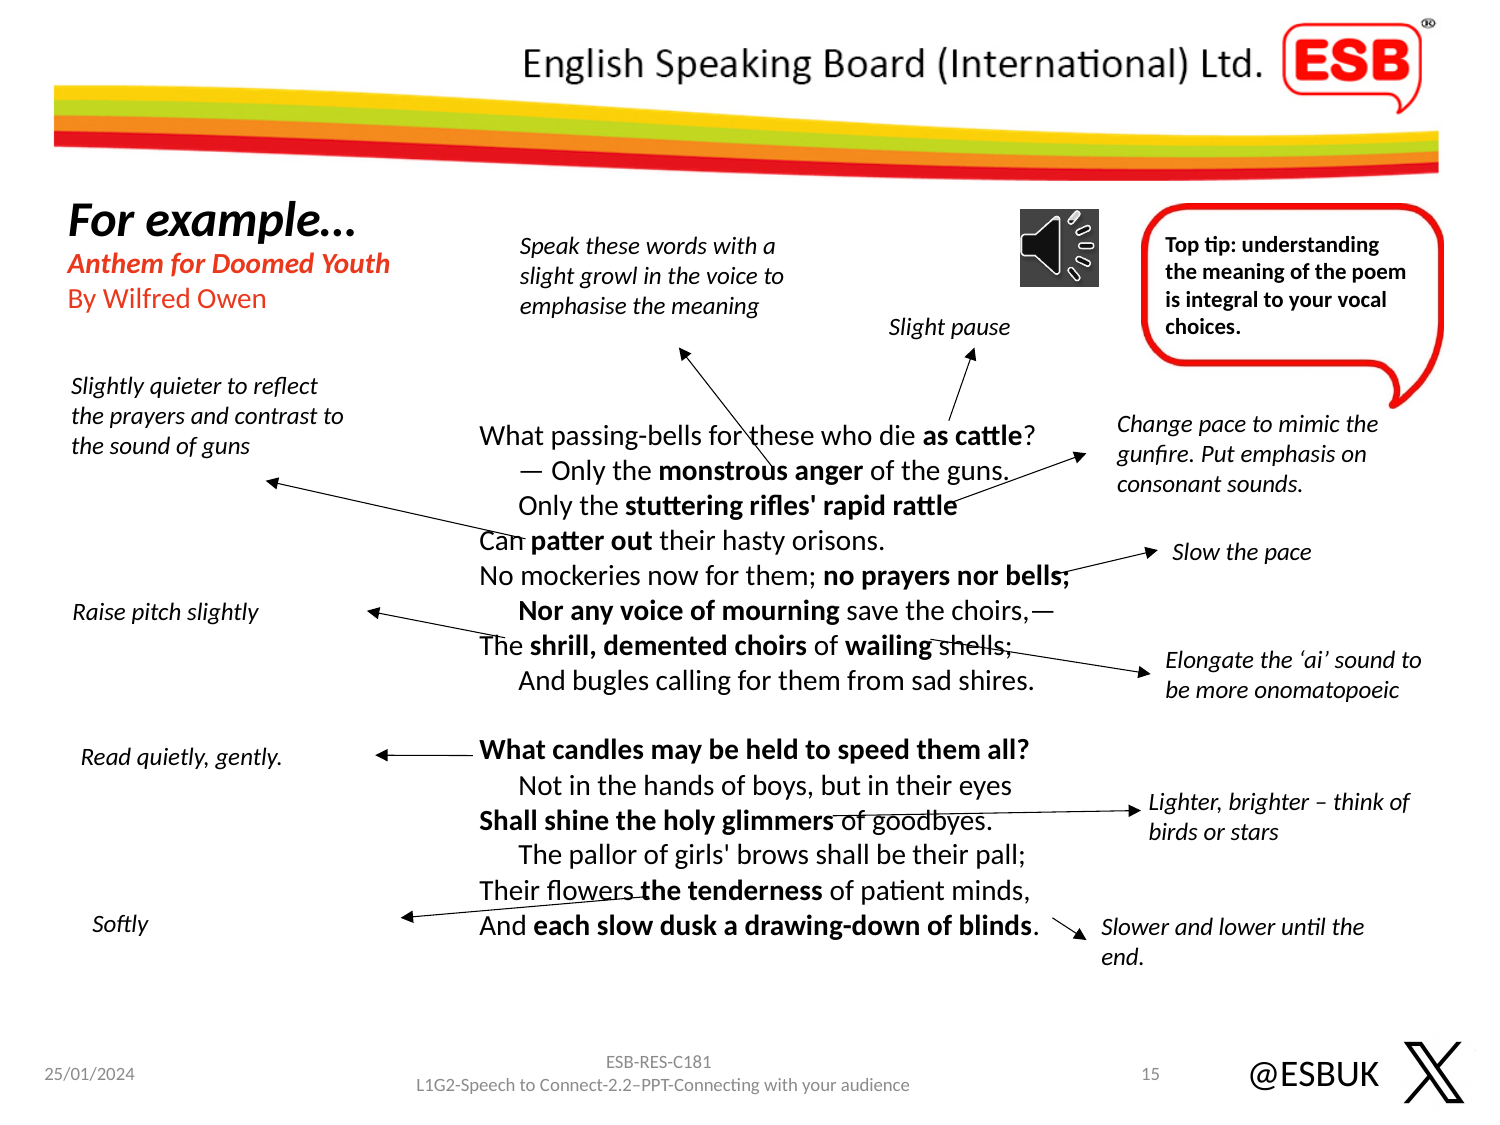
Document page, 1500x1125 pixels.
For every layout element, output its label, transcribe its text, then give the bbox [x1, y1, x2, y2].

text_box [366, 611, 506, 638]
picture [1019, 208, 1100, 288]
title For example… [53, 166, 1347, 274]
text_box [400, 896, 649, 918]
text_box What passing-bells for these who die as cattle? — Only the monstrous anger of the guns. Only the stuttering rifles' rapid rattle Can patter out their hasty orisons. No mockeries now for them; no prayers nor bells; Nor any voice of mourning save the choirs,— The shrill, demented choirs of wailing shells; And bugles calling for them from sad shires. What candles may be held to speed them all? Not in the hands of boys, but in their eyes Shall shine the holy glimmers of goodbyes. The pallor of girls' brows shall be their pall; Their flowers the tenderness of patient minds, And each slow dusk a drawing-down of blinds. [464, 408, 1103, 949]
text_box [948, 453, 1087, 504]
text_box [832, 810, 1141, 816]
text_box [948, 347, 975, 421]
text_box Elongate the ‘ai’ sound to be more onomatopoeic [1150, 636, 1460, 712]
picture [0, 0, 1500, 189]
picture [1140, 203, 1444, 409]
text_box Slight pause [874, 303, 1140, 348]
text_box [265, 480, 526, 539]
text_box Slightly quieter to reflect the prayers and contrast to the sound of guns [56, 362, 366, 467]
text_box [678, 347, 774, 468]
text_box Lighter, brighter – think of birds or stars [1133, 777, 1472, 853]
text_box Slow the pace [1157, 527, 1468, 573]
text_box Change pace to mimic the gunfire. Put emphasis on consonant sounds. [1102, 400, 1412, 505]
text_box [930, 639, 1151, 675]
text_box Speak these words with a slight growl in the voice to emphasise the meaning [505, 222, 815, 327]
text_box Slower and lower until the end. [1086, 902, 1425, 978]
text_box Softly [77, 900, 387, 946]
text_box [1052, 550, 1158, 575]
slide_number 15 [930, 1042, 1176, 1103]
picture [1395, 1029, 1476, 1116]
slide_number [29, 1042, 367, 1103]
text_box Raise pitch slightly [57, 588, 367, 634]
text_box Read quietly, gently. [65, 732, 376, 778]
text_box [1052, 917, 1087, 941]
text_box Anthem for Doomed Youth By Wilfred Owen [53, 236, 803, 322]
footer ESB-RES-C181 L1G2-Speech to Connect-2.2–PPT-Connecting with your audience [395, 1042, 930, 1103]
